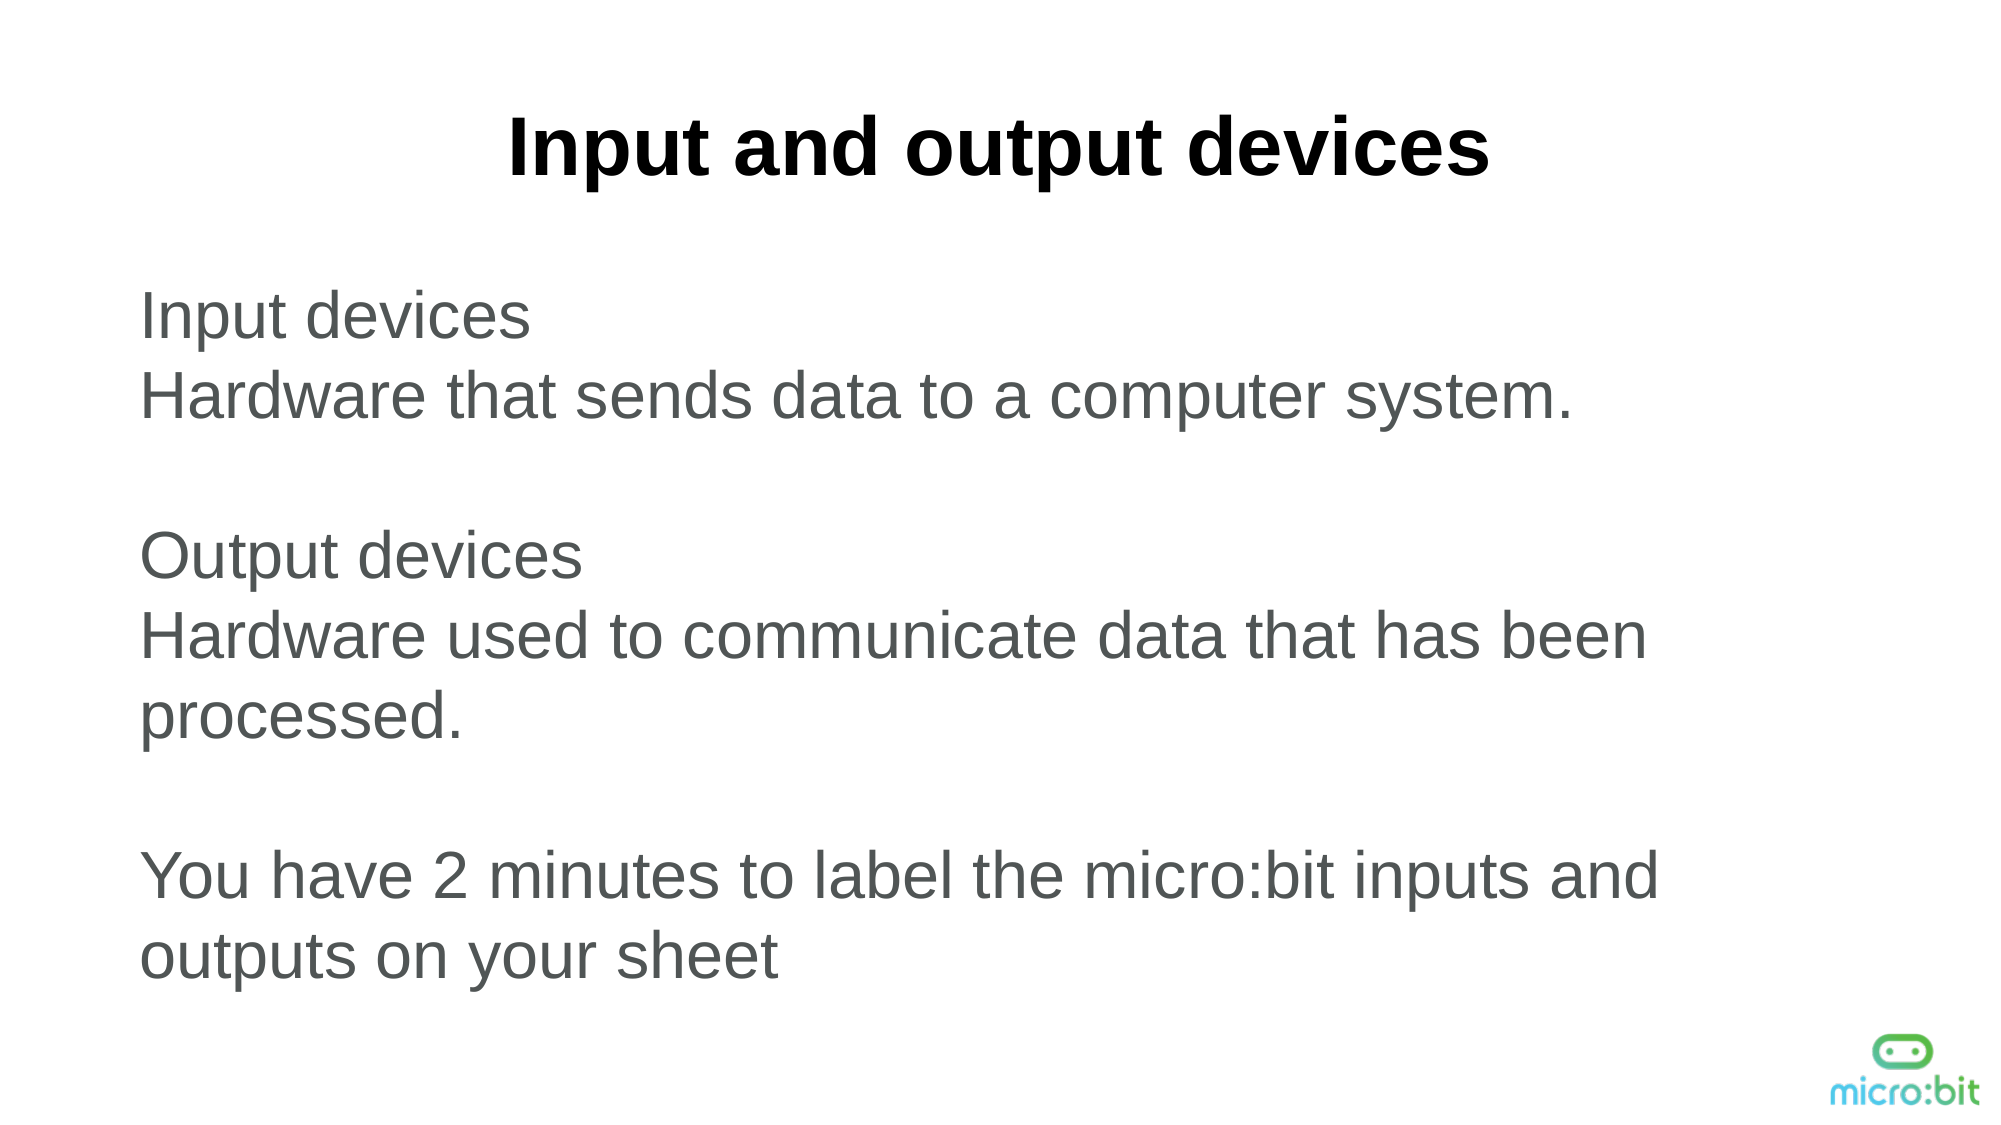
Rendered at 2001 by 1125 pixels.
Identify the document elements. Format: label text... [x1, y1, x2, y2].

picture [1830, 1029, 1980, 1106]
text_box Input and output devices Input devices Hardware that sends data to a computer system. Output devices Hardware used to communicate data that has been processed. You have 2 minutes to label the micro:bit inputs and outputs on your sheet [124, 78, 1876, 902]
